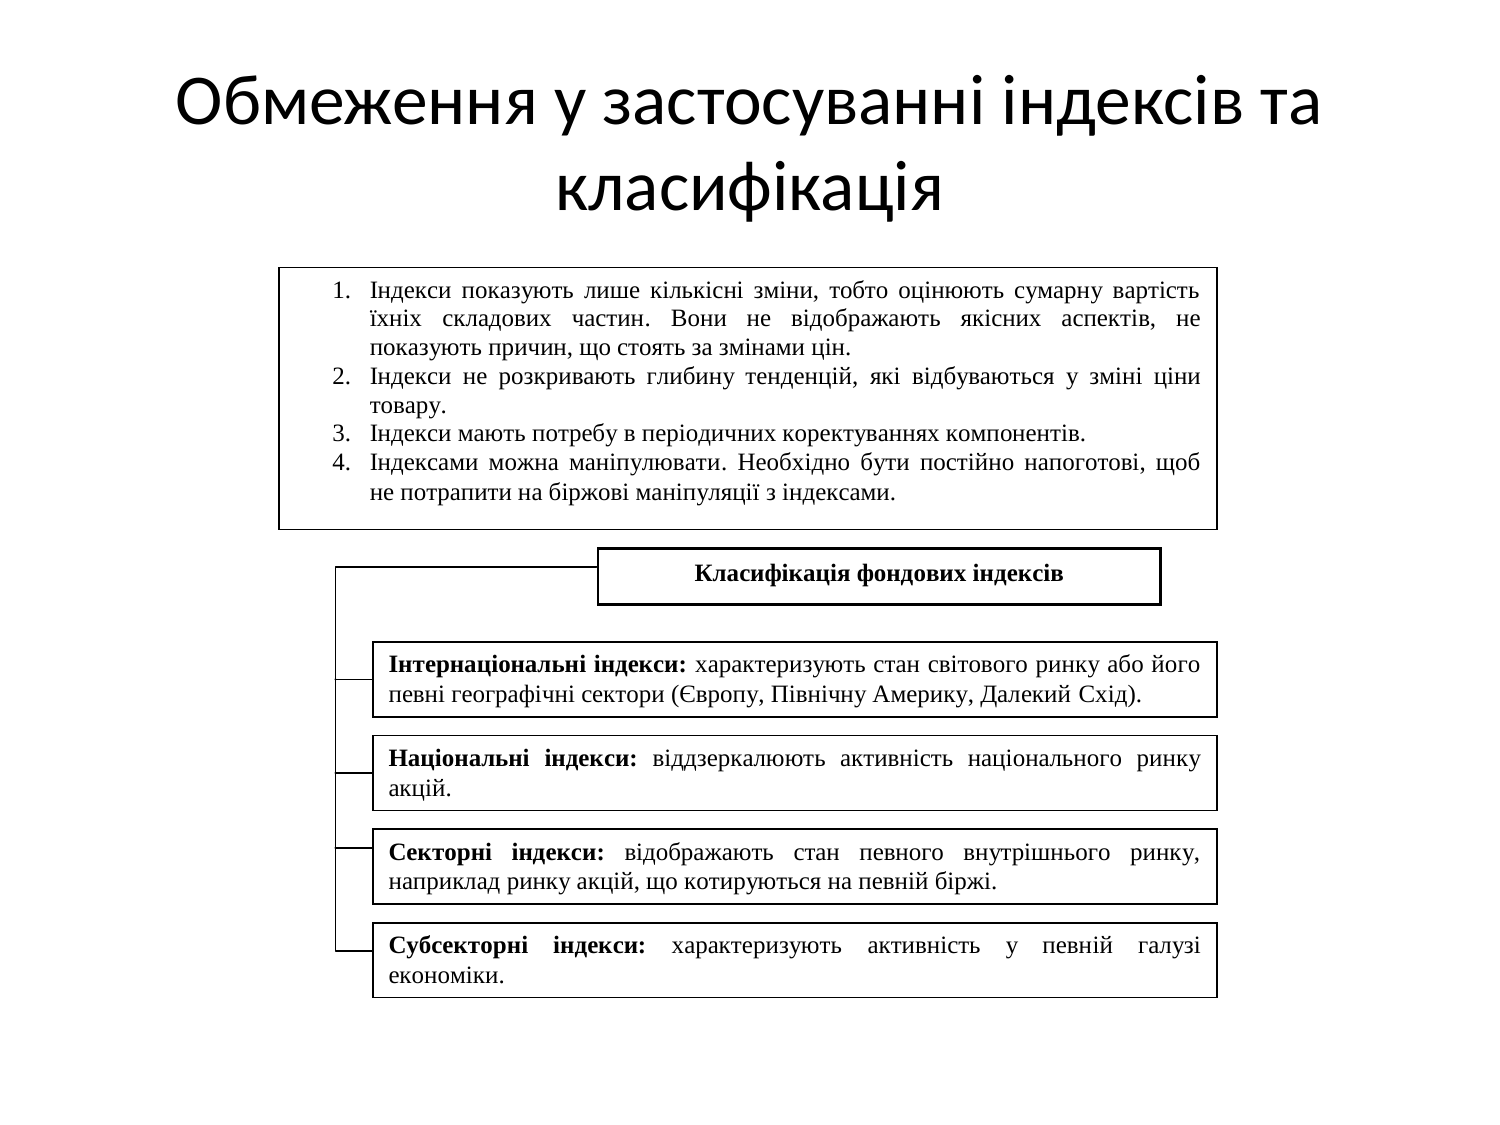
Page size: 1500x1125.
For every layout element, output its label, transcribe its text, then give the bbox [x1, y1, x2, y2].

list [277, 265, 1223, 1003]
title Обмеження у застосуванні індексів та класифікація [75, 45, 1425, 233]
